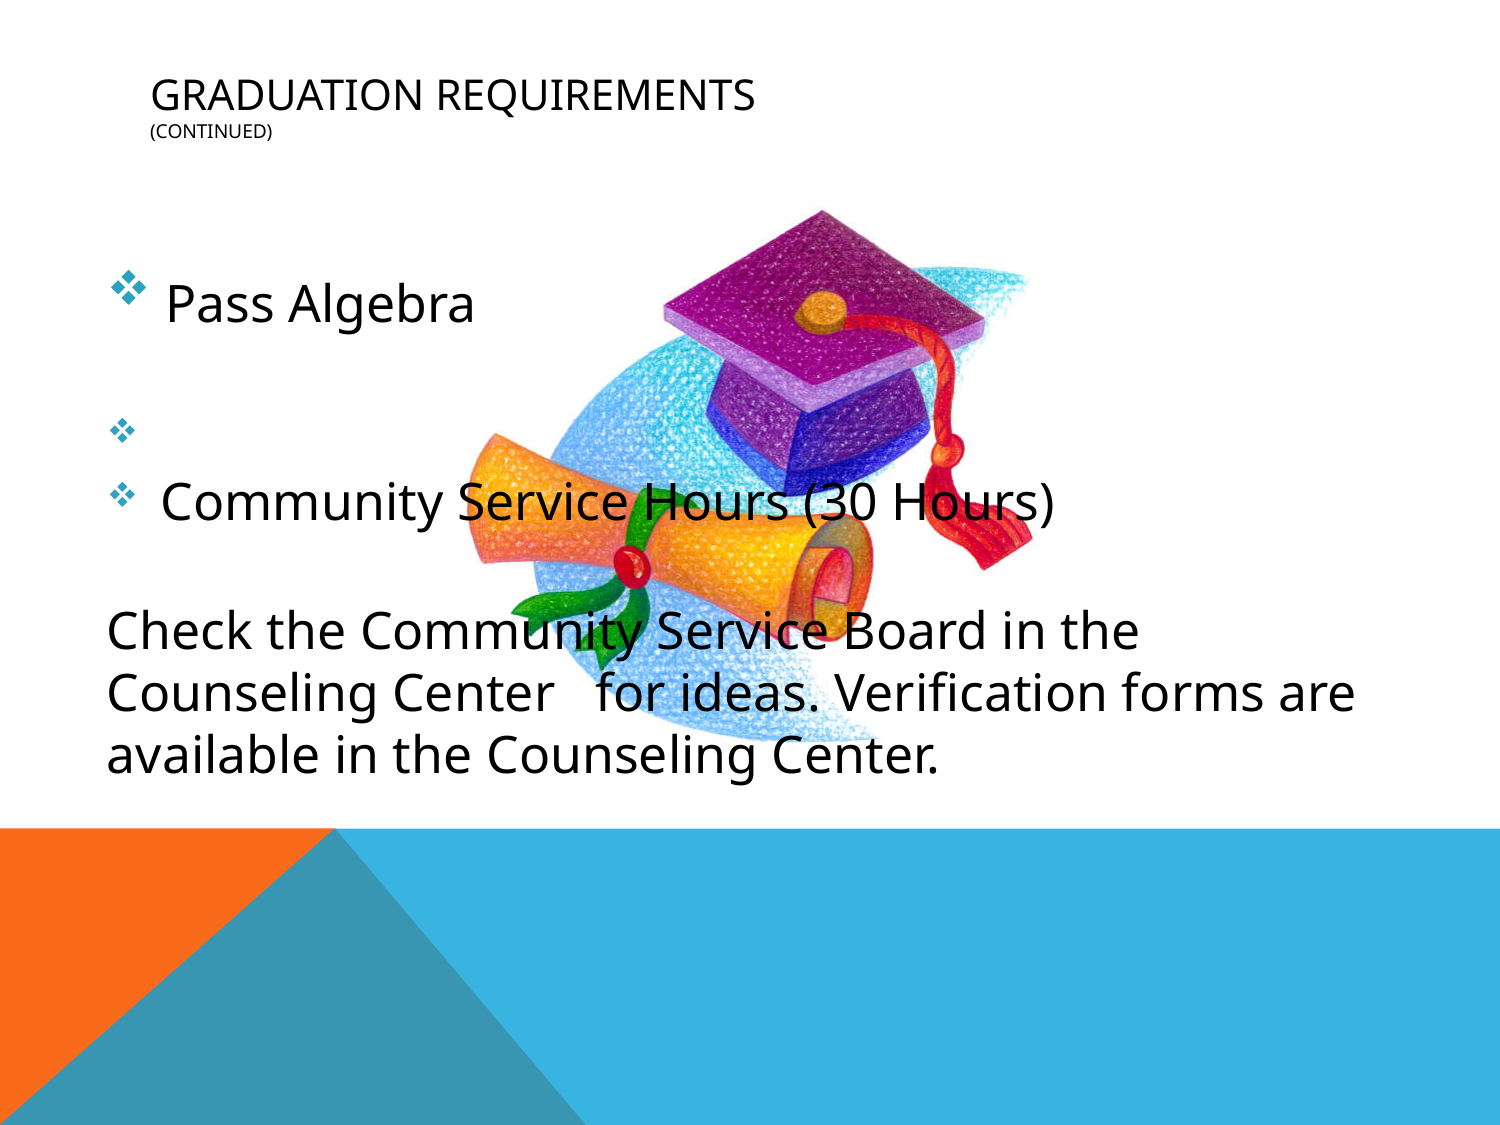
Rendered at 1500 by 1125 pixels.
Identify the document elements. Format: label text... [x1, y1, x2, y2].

title GRADUATION REQUIREMENTS (Continued) [135, 60, 1369, 150]
text_box Pass Algebra Community Service Hours (30 Hours) Check the Community Service Board in the Counseling Center for ideas. Verification forms are available in the Counseling Center. [74, 242, 1425, 986]
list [451, 189, 1052, 759]
